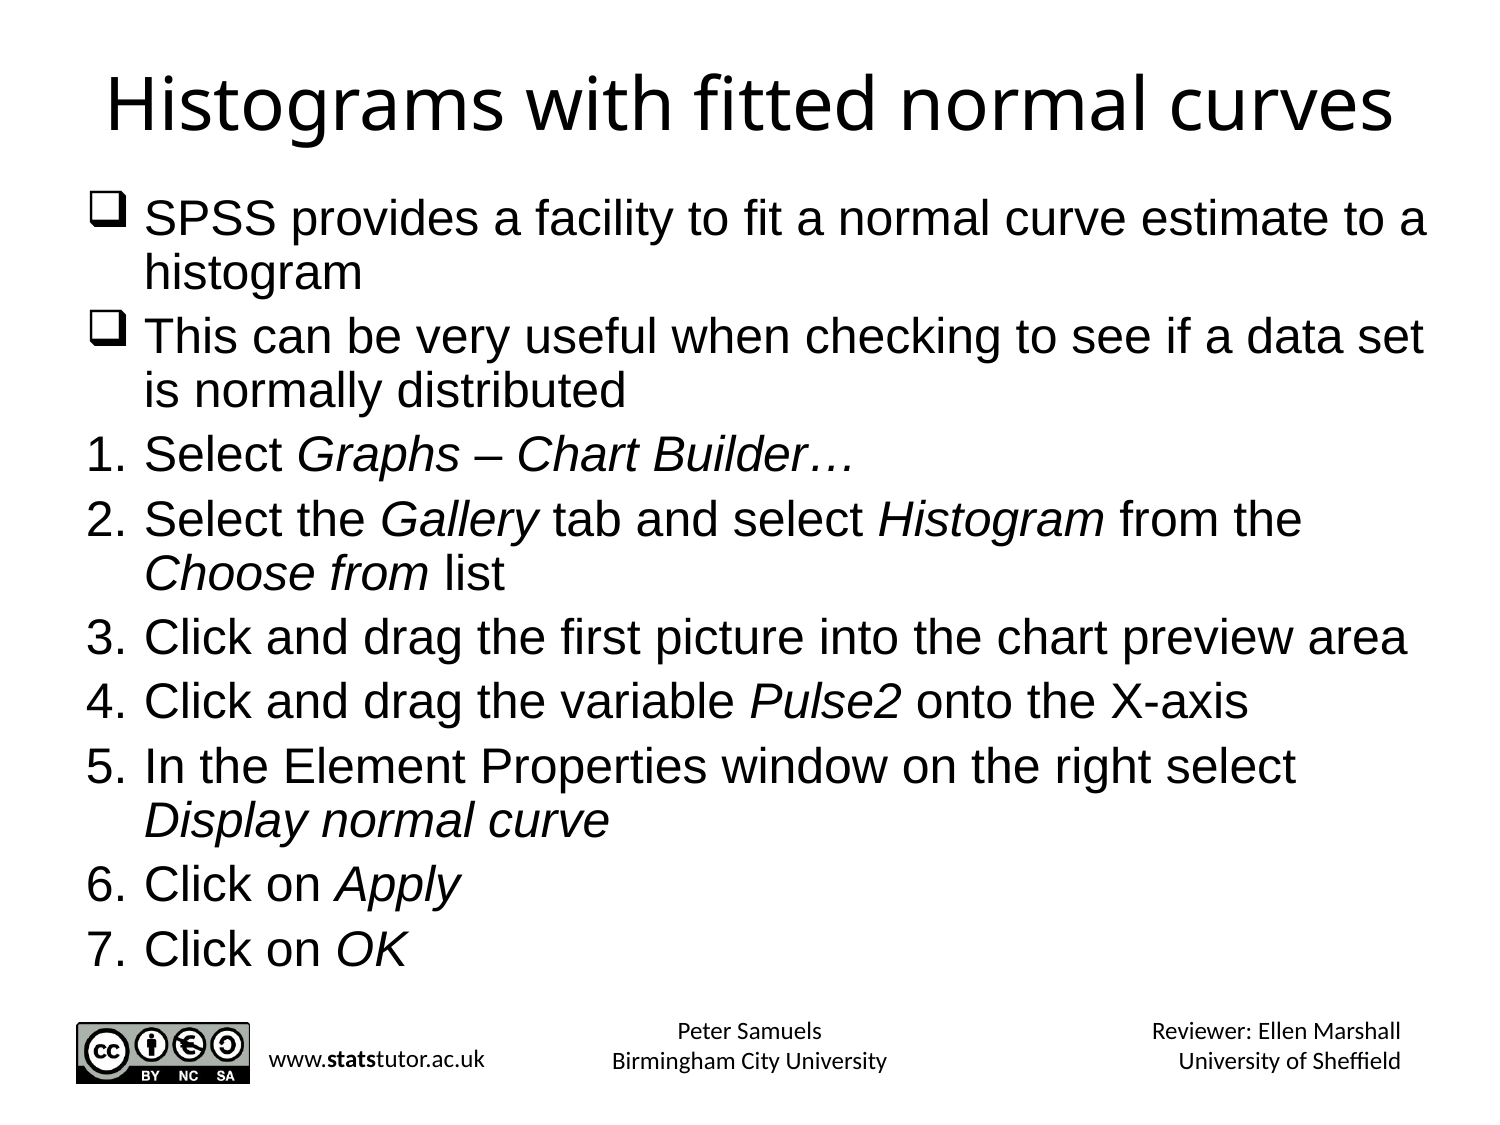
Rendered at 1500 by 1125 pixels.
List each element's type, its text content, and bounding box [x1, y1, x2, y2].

text_box www.statstutor.ac.uk [254, 1035, 561, 1080]
picture [76, 1022, 251, 1084]
title Histograms with fitted normal curves [75, 19, 1425, 184]
list SPSS provides a facility to fit a normal curve estimate to a histogram This can be very useful when checking to see if a data set is normally distributed Select Graphs – Chart Builder… Select the Gallery tab and select Histogram from the Choose from list Click and drag the first picture into the chart preview area Click and drag the variable Pulse2 onto the X-axis In the Element Properties window on the right select Display normal curve Click on Apply Click on OK [70, 184, 1447, 988]
text_box Reviewer: Ellen Marshall University of Sheffield [1038, 1007, 1417, 1083]
text_box Peter Samuels Birmingham City University [549, 1007, 951, 1083]
